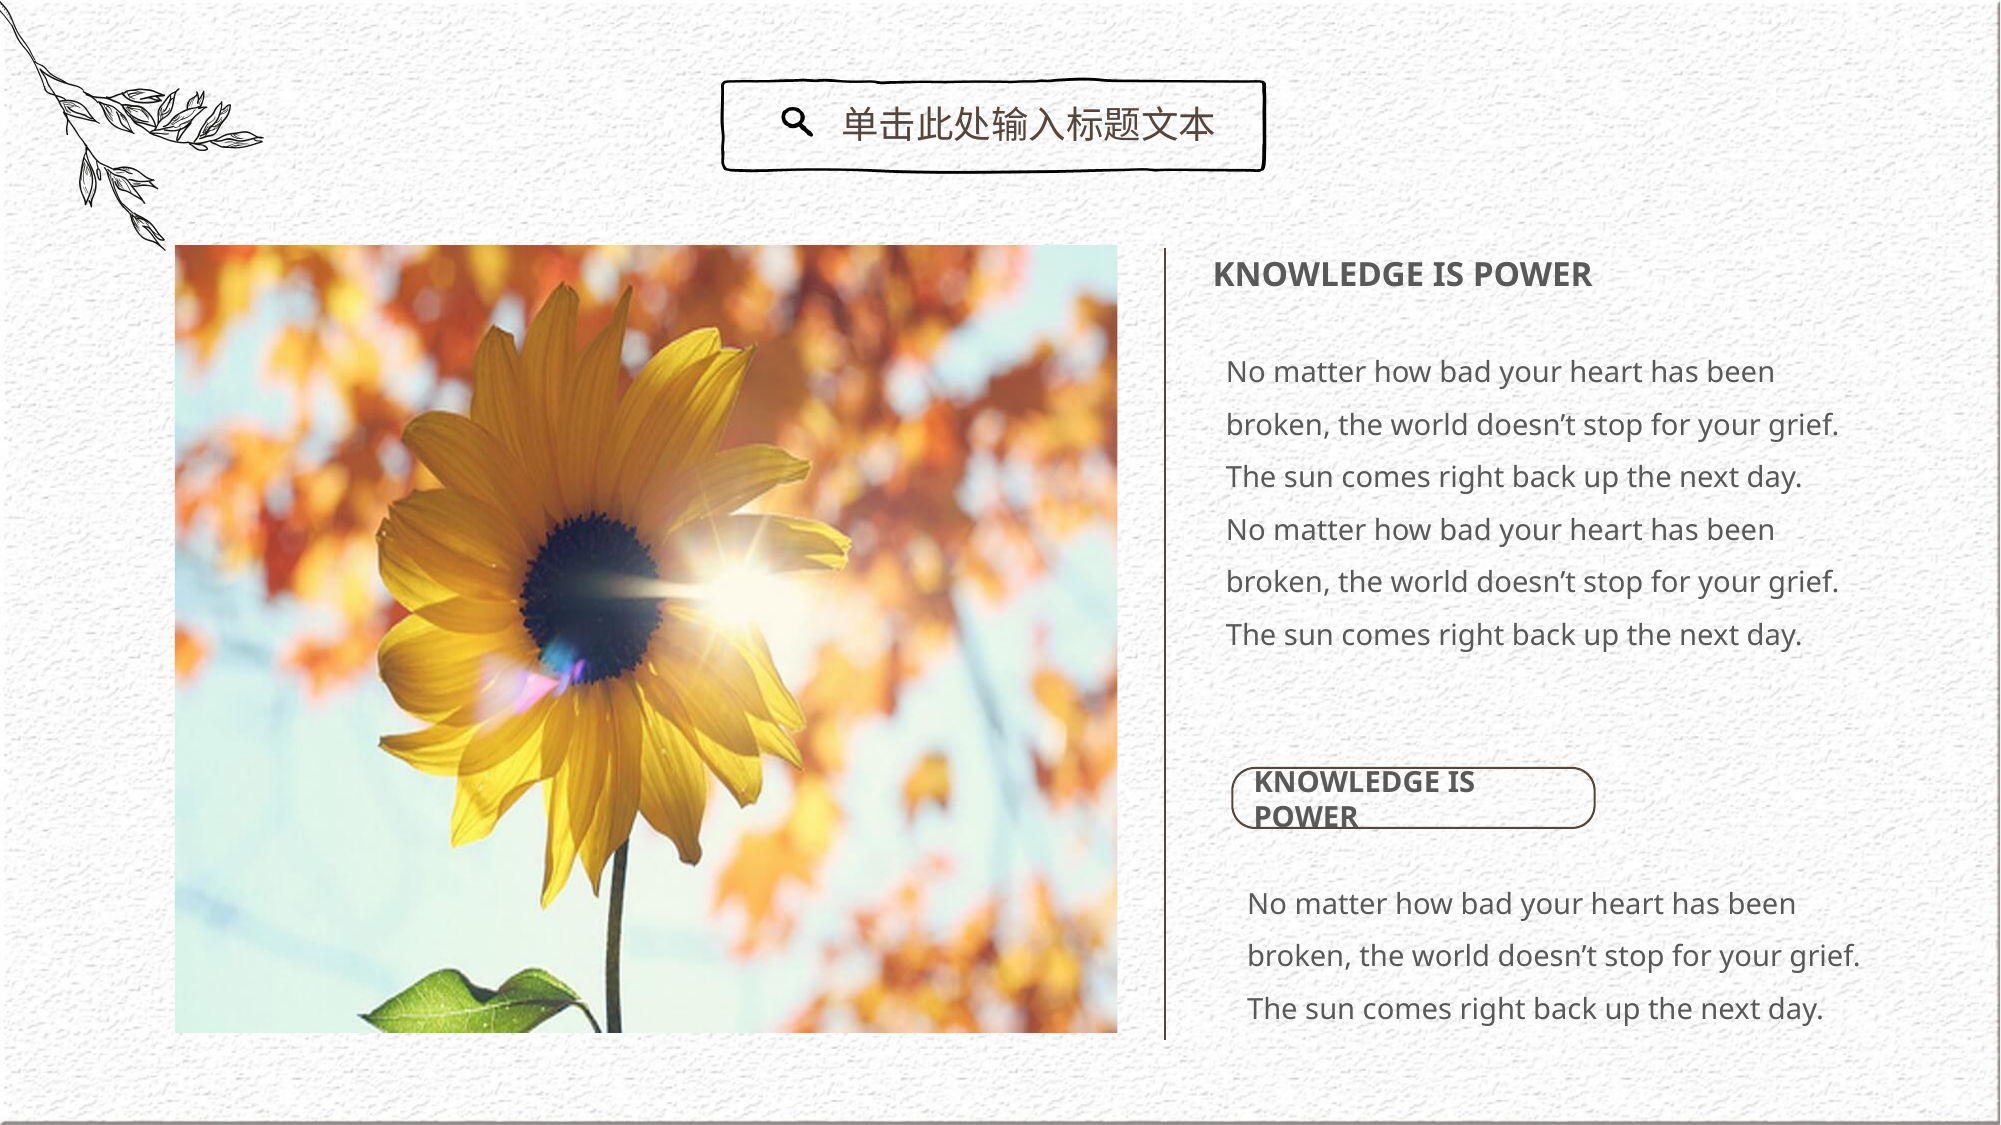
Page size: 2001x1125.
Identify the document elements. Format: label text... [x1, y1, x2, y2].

text_box No matter how bad your heart has been broken, the world doesn’t stop for your grief. The sun comes right back up the next day. No matter how bad your heart has been broken, the world doesn’t stop for your grief. The sun comes right back up the next day. [1211, 328, 1902, 659]
text_box [174, 244, 1118, 1034]
text_box No matter how bad your heart has been broken, the world doesn’t stop for your grief. The sun comes right back up the next day. [1232, 860, 1924, 1033]
picture [0, 0, 2001, 1125]
text_box KNOWLEDGE IS POWER [1231, 766, 1596, 829]
text_box KNOWLEDGE IS POWER [1197, 245, 1608, 301]
